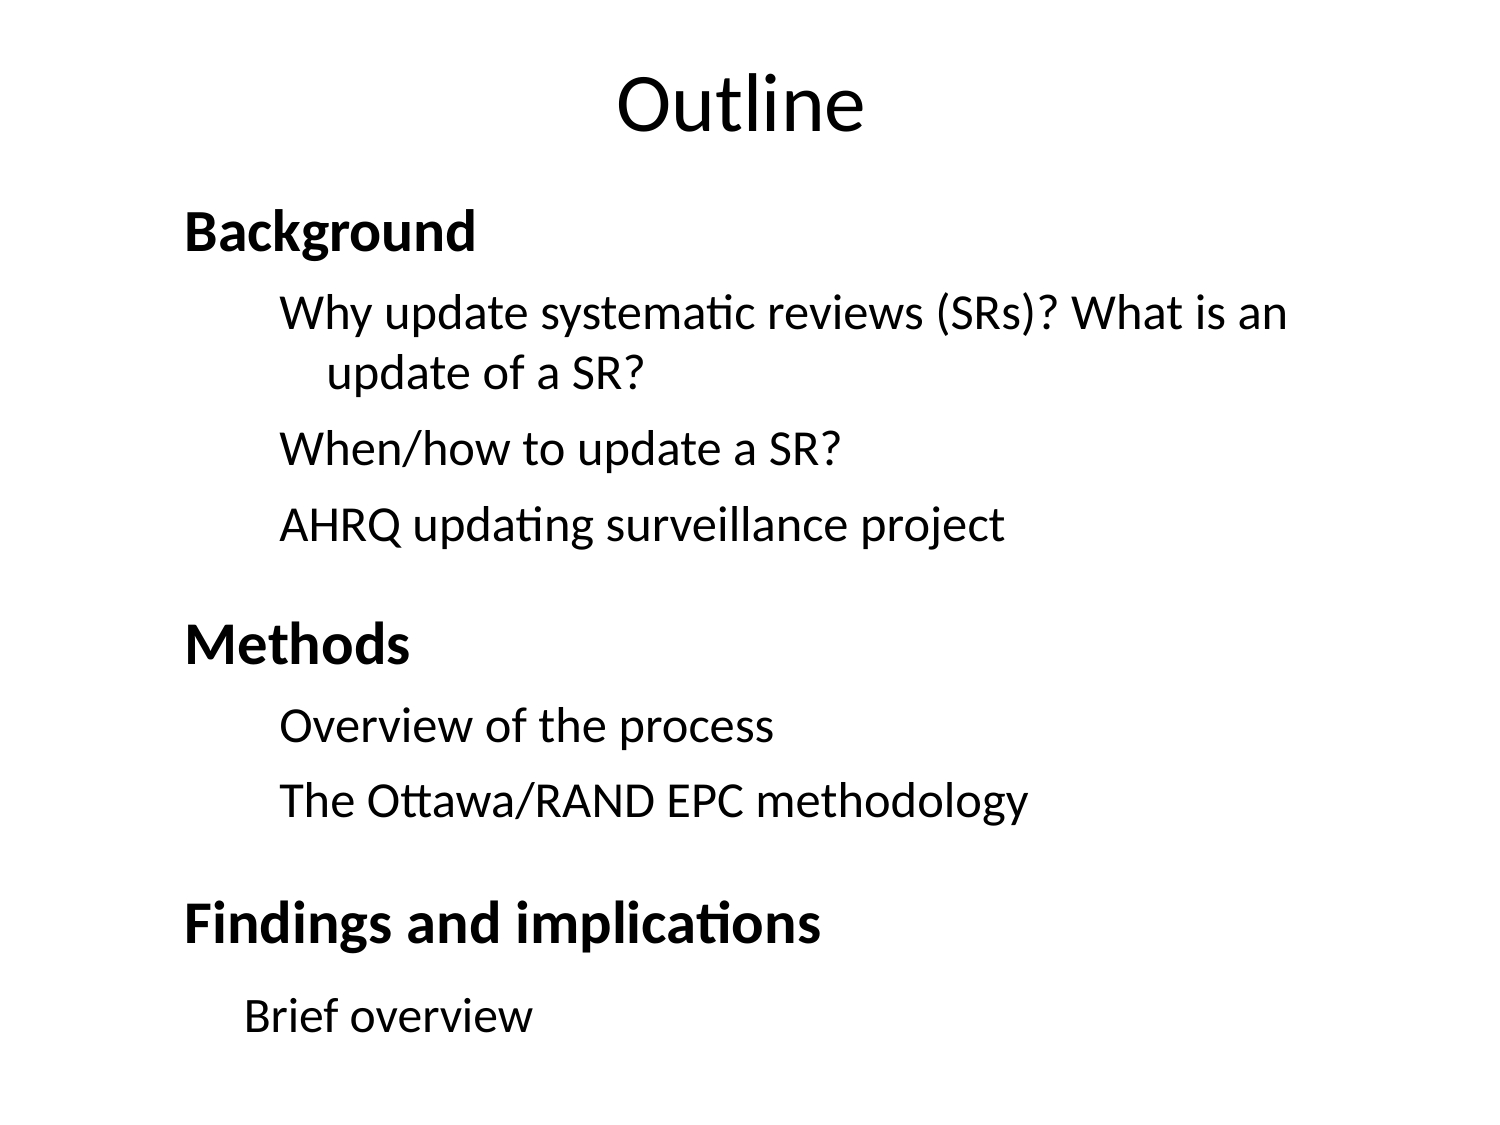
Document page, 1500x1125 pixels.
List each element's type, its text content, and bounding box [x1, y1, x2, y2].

title Outline [76, 30, 1427, 159]
list Background Why update systematic reviews (SRs)? What is an update of a SR? When/how to update a SR? AHRQ updating surveillance project Methods Overview of the process The Ottawa/RAND EPC methodology Findings and implications Brief overview [75, 184, 1425, 1059]
